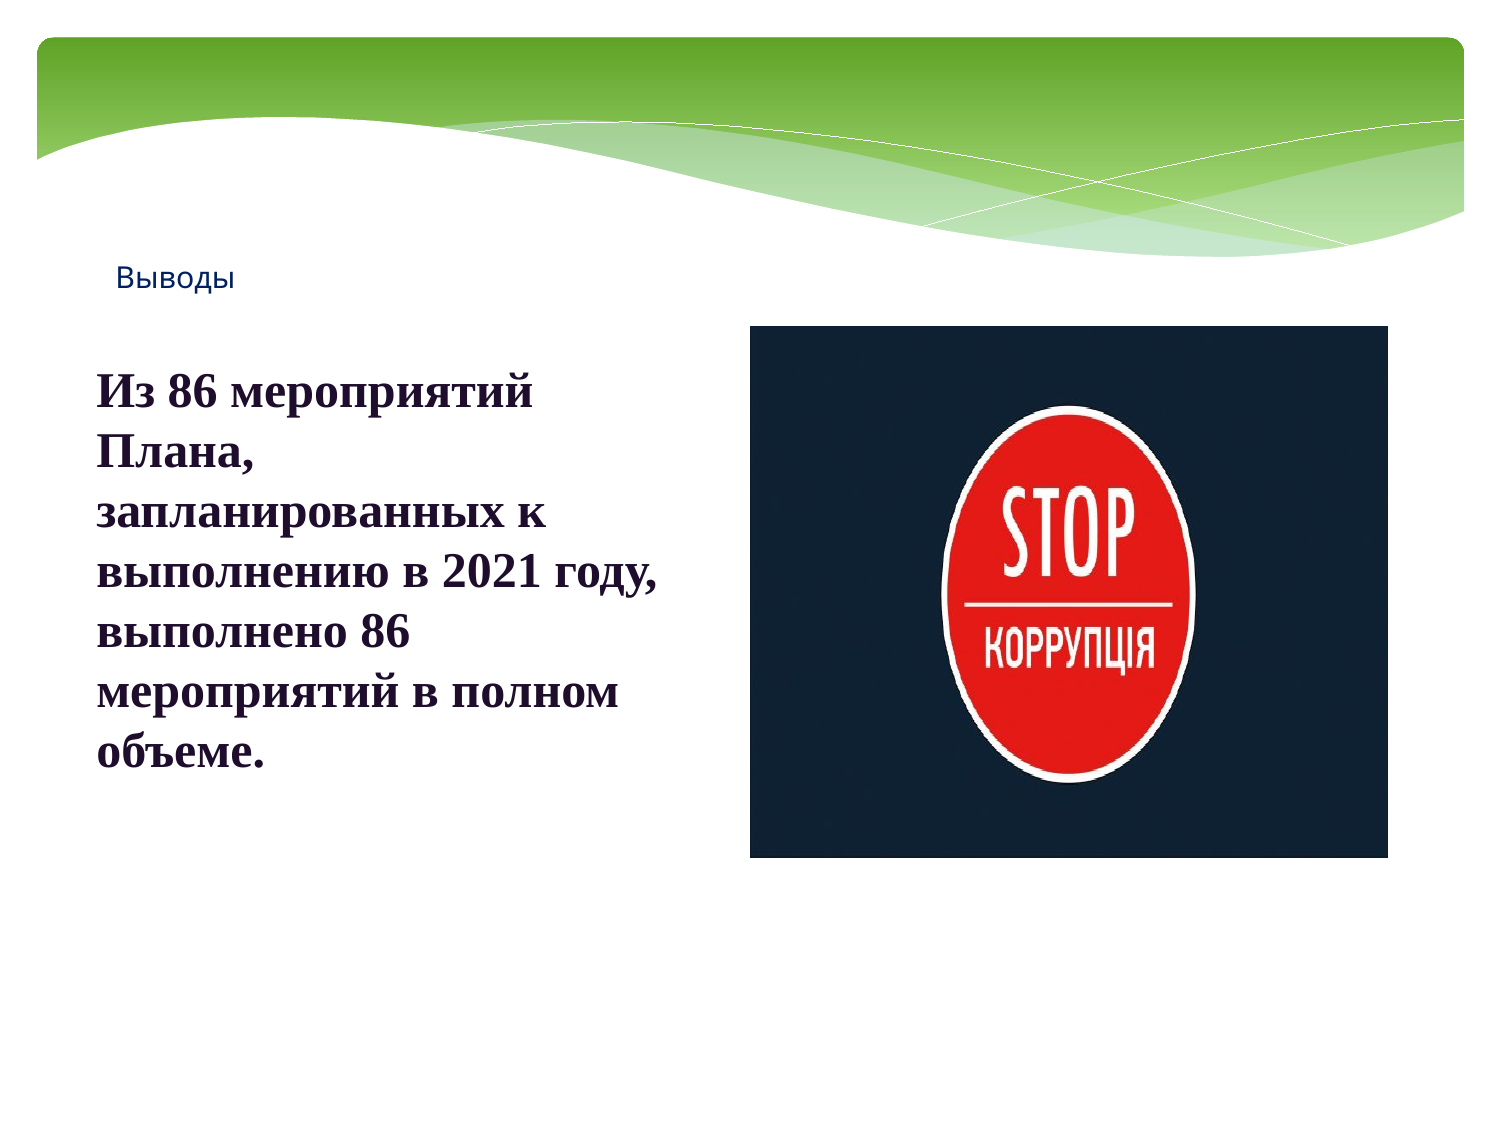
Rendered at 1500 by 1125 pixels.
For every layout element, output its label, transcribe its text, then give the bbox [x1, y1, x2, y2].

list Из 86 мероприятий Плана, запланированных к выполнению в 2021 году, выполнено 86 мероприятий в полном объеме. [81, 349, 677, 787]
picture [749, 325, 1389, 858]
title Выводы [100, 196, 700, 303]
